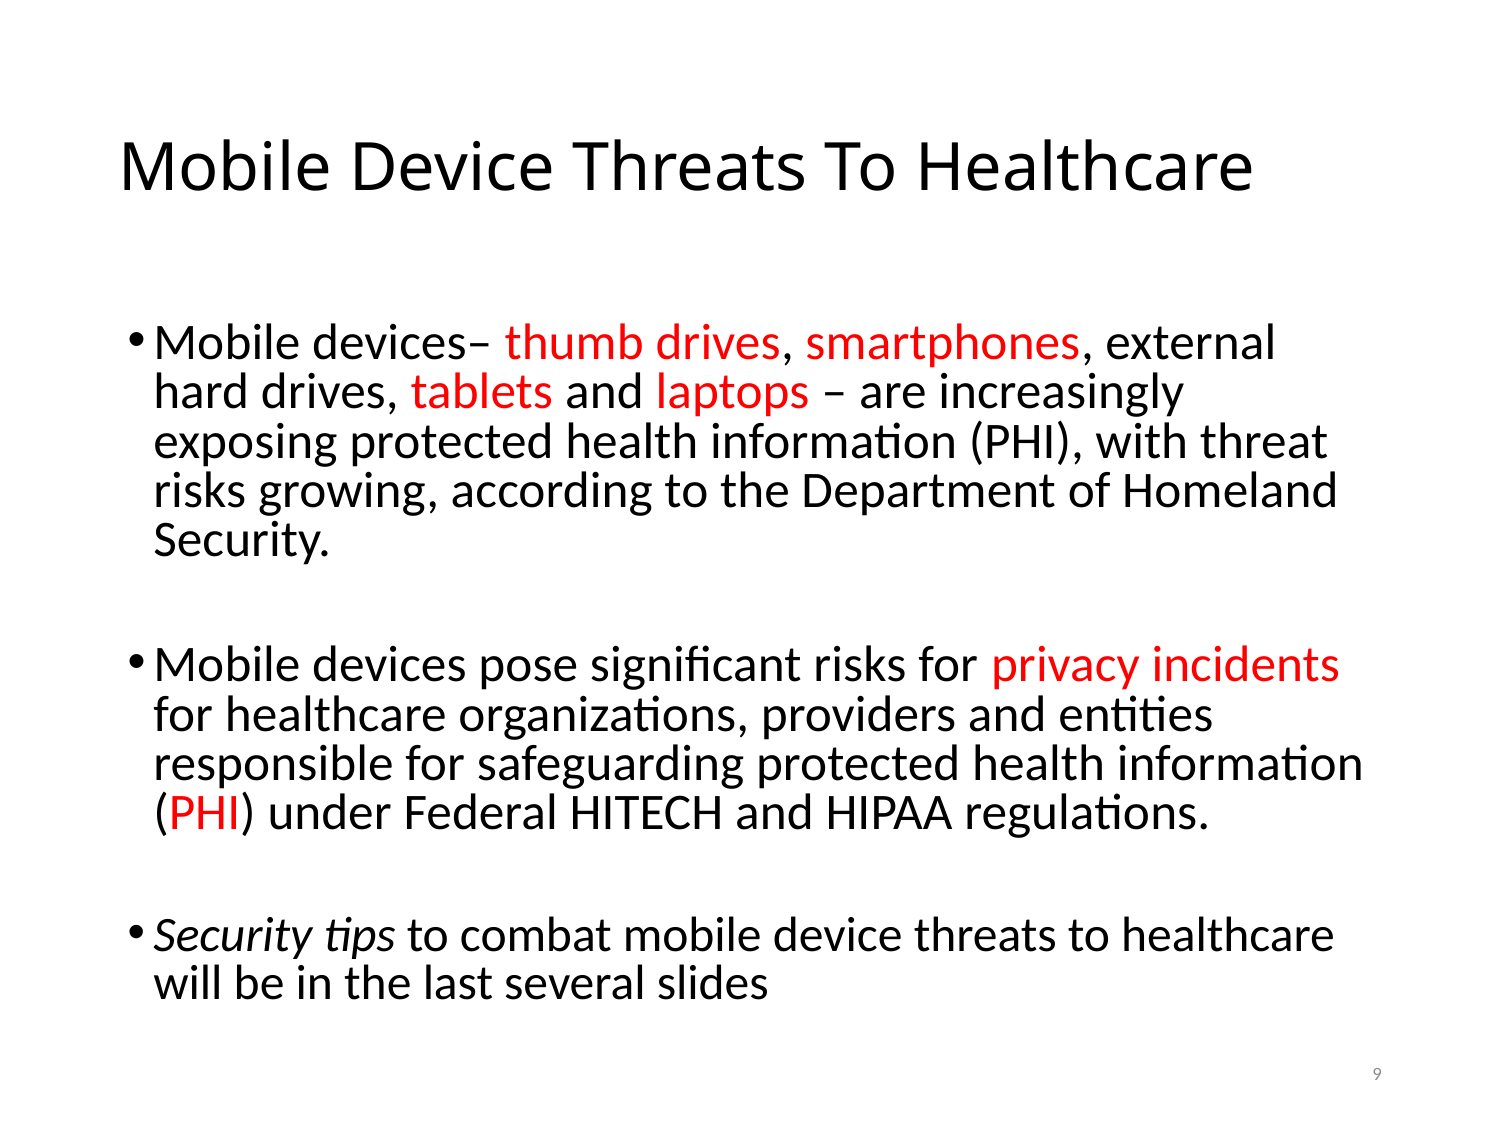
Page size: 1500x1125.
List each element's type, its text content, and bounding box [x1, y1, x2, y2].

slide_number 9 [1059, 1042, 1397, 1103]
list Mobile devices– thumb drives, smartphones, external hard drives, tablets and laptops – are increasingly exposing protected health information (PHI), with threat risks growing, according to the Department of Homeland Security. Mobile devices pose significant risks for privacy incidents for healthcare organizations, providers and entities responsible for safeguarding protected health information (PHI) under Federal HITECH and HIPAA regulations. Security tips to combat mobile device threats to healthcare will be in the last several slides [112, 237, 1388, 1033]
title Mobile Device Threats To Healthcare [103, 59, 1397, 278]
